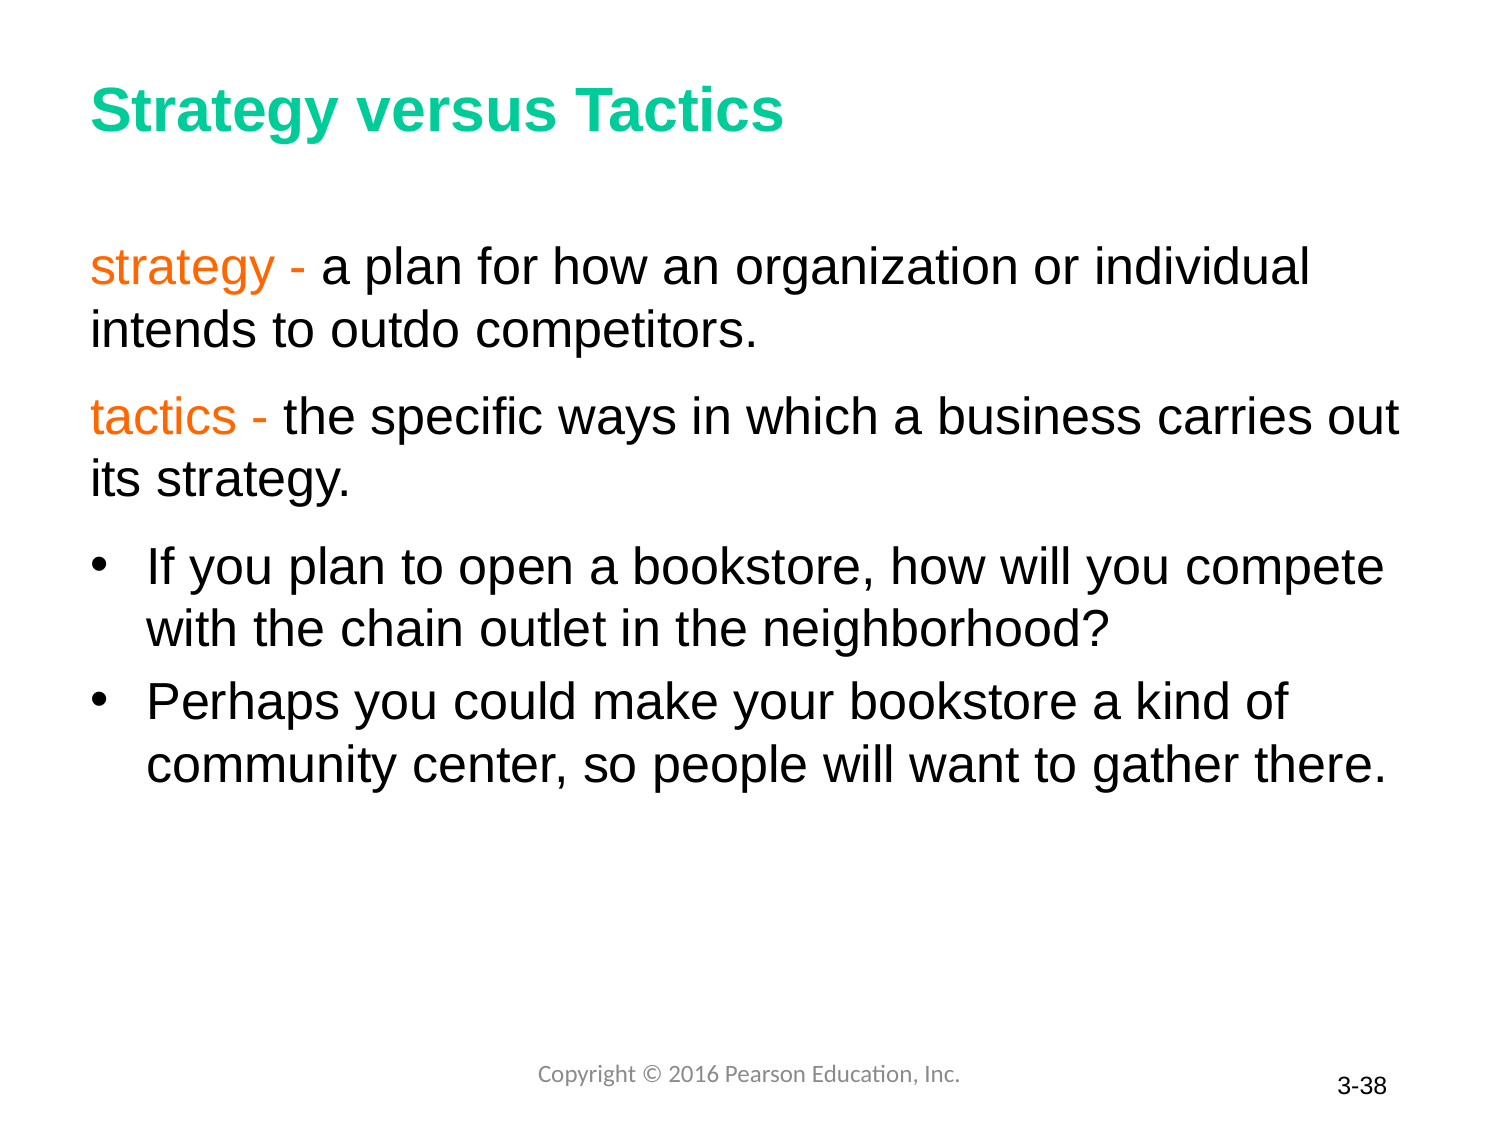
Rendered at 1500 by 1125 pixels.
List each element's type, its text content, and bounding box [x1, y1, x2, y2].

footer Copyright © 2016 Pearson Education, Inc. [512, 1042, 988, 1103]
list strategy - a plan for how an organization or individual intends to outdo competitors. tactics - the specific ways in which a business carries out its strategy. If you plan to open a bookstore, how will you compete with the chain outlet in the neighborhood? Perhaps you could make your bookstore a kind of community center, so people will want to gather there. [75, 224, 1425, 968]
title Strategy versus Tactics [75, 12, 1425, 200]
